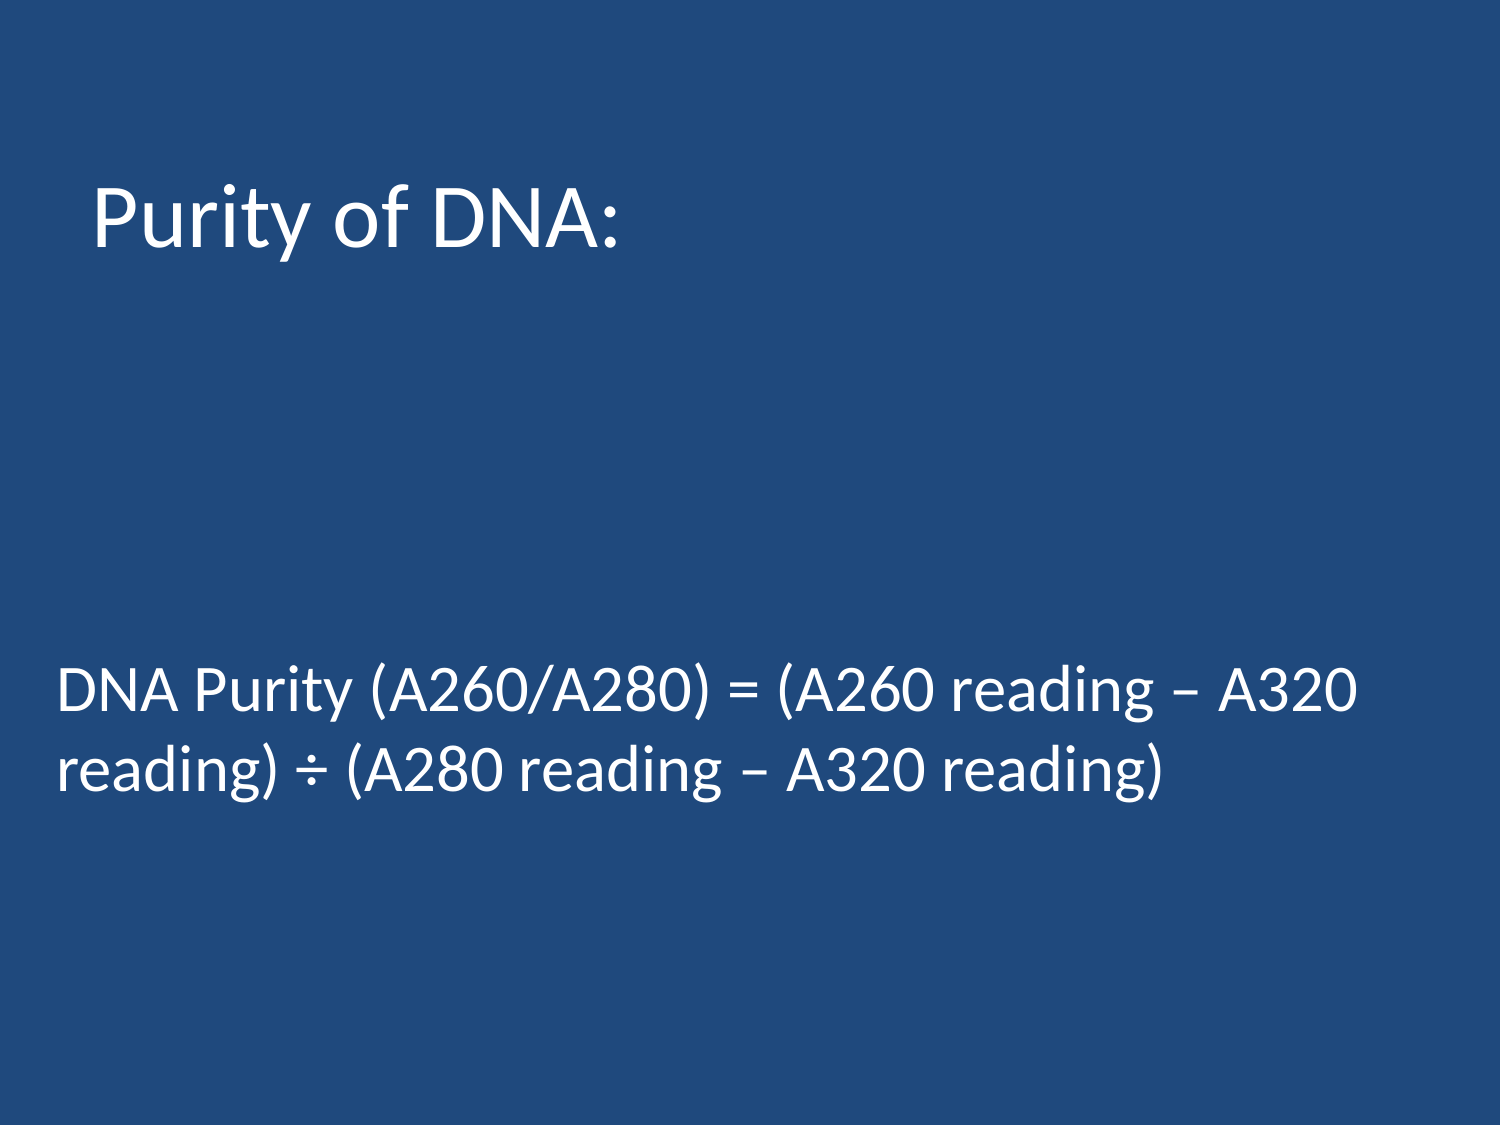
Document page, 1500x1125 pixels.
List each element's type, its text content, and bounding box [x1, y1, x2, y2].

title Purity of DNA: [76, 90, 1352, 332]
subtitle DNA Purity (A260/A280) = (A260 reading – A320 reading) ÷ (A280 reading – A320 reading) [41, 637, 1500, 925]
